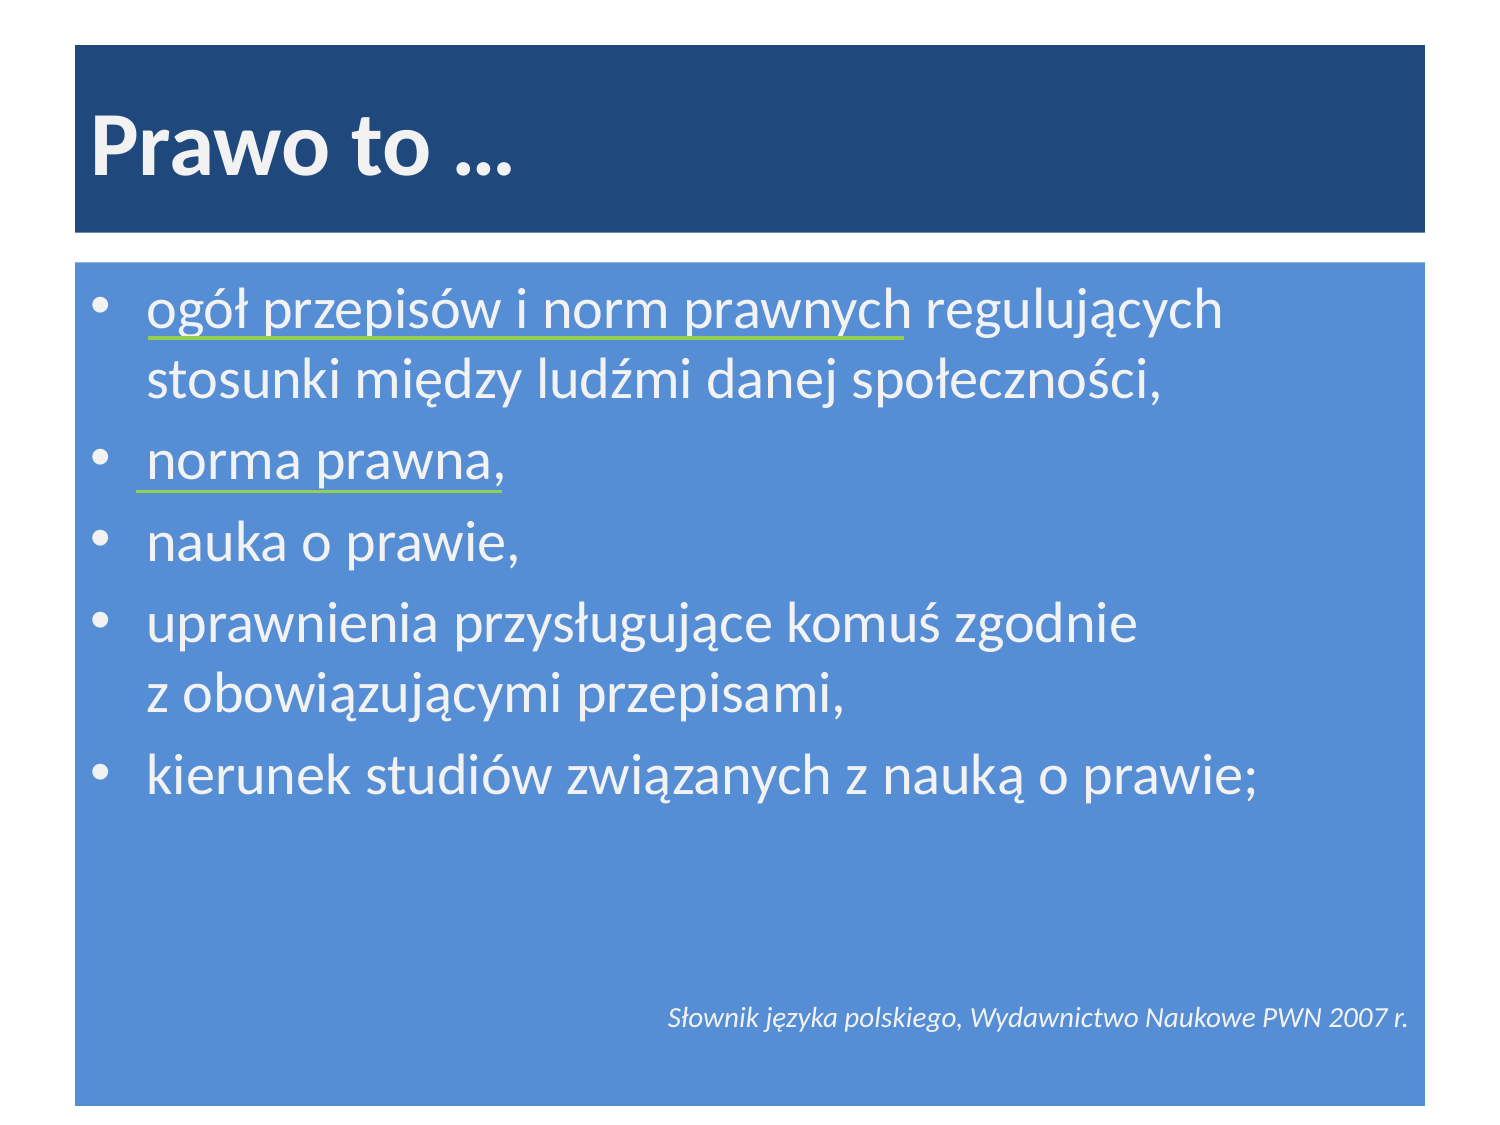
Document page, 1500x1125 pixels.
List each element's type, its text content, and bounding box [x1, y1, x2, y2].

list ogół przepisów i norm prawnych regulujących stosunki między ludźmi danej społeczności, norma prawna, nauka o prawie, uprawnienia przysługujące komuś zgodnie z obowiązującymi przepisami, kierunek studiów związanych z nauką o prawie; Słownik języka polskiego, Wydawnictwo Naukowe PWN 2007 r. [75, 262, 1425, 1106]
title Prawo to … [75, 45, 1425, 233]
